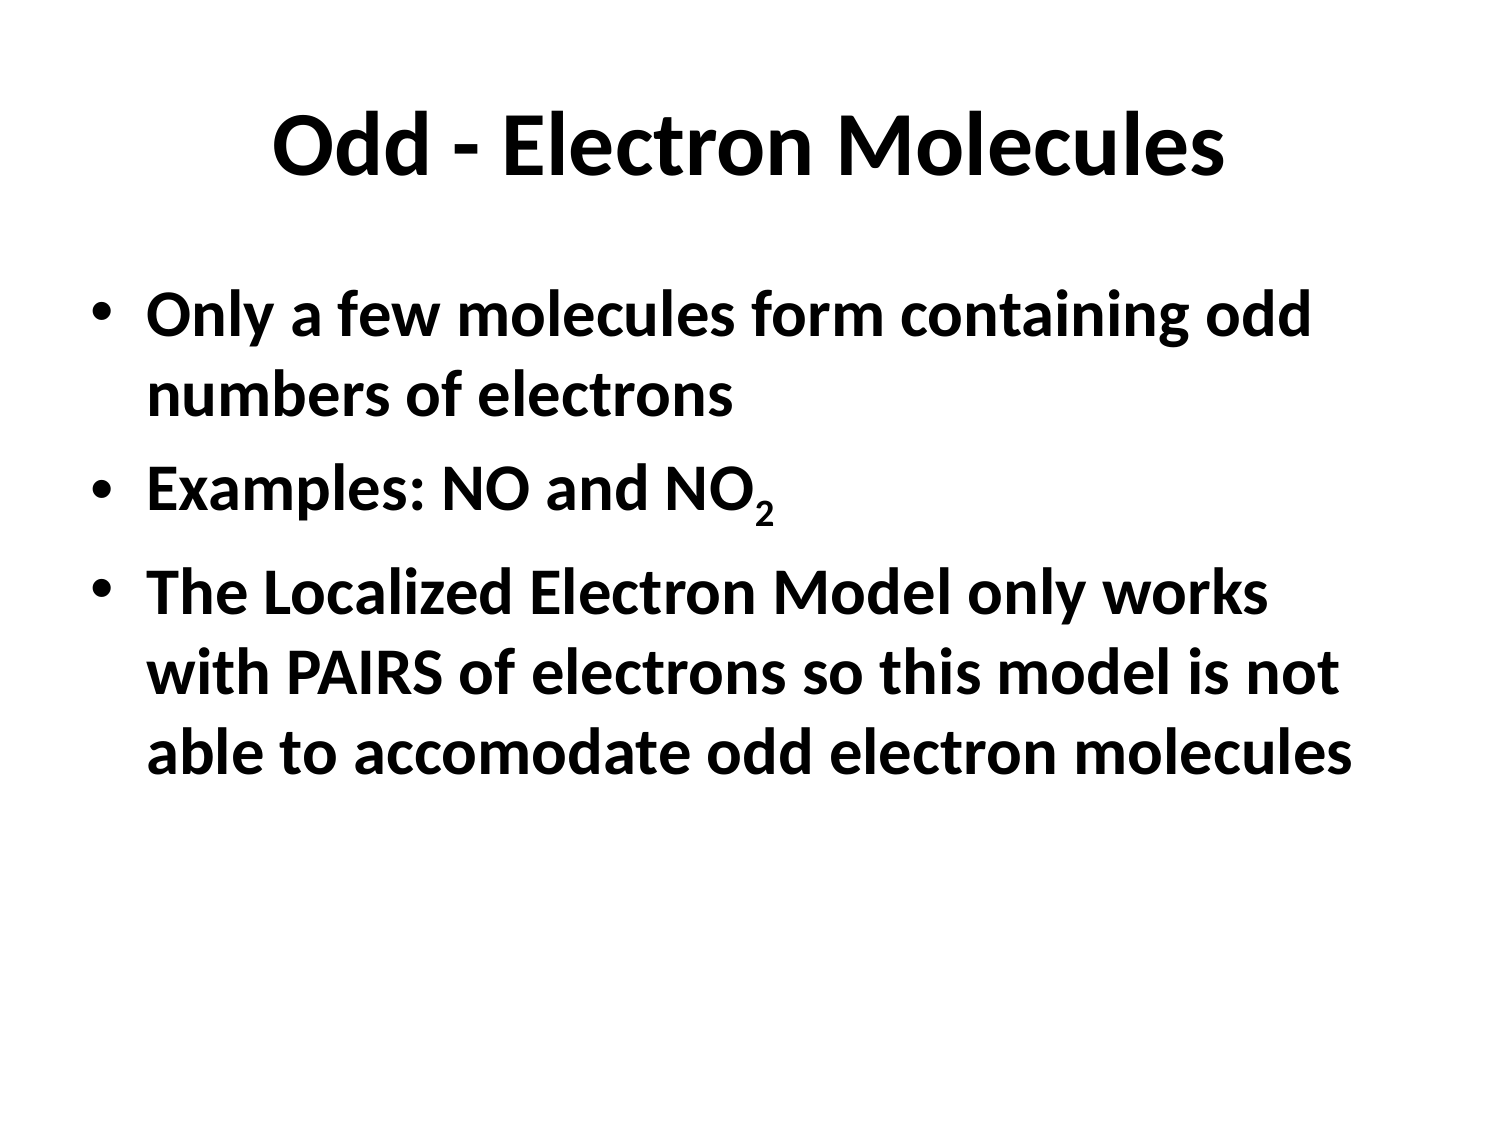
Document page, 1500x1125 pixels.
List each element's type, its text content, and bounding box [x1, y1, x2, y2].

title Odd - Electron Molecules [75, 45, 1425, 233]
list Only a few molecules form containing odd numbers of electrons Examples: NO and NO2 The Localized Electron Model only works with PAIRS of electrons so this model is not able to accomodate odd electron molecules [75, 262, 1425, 1005]
